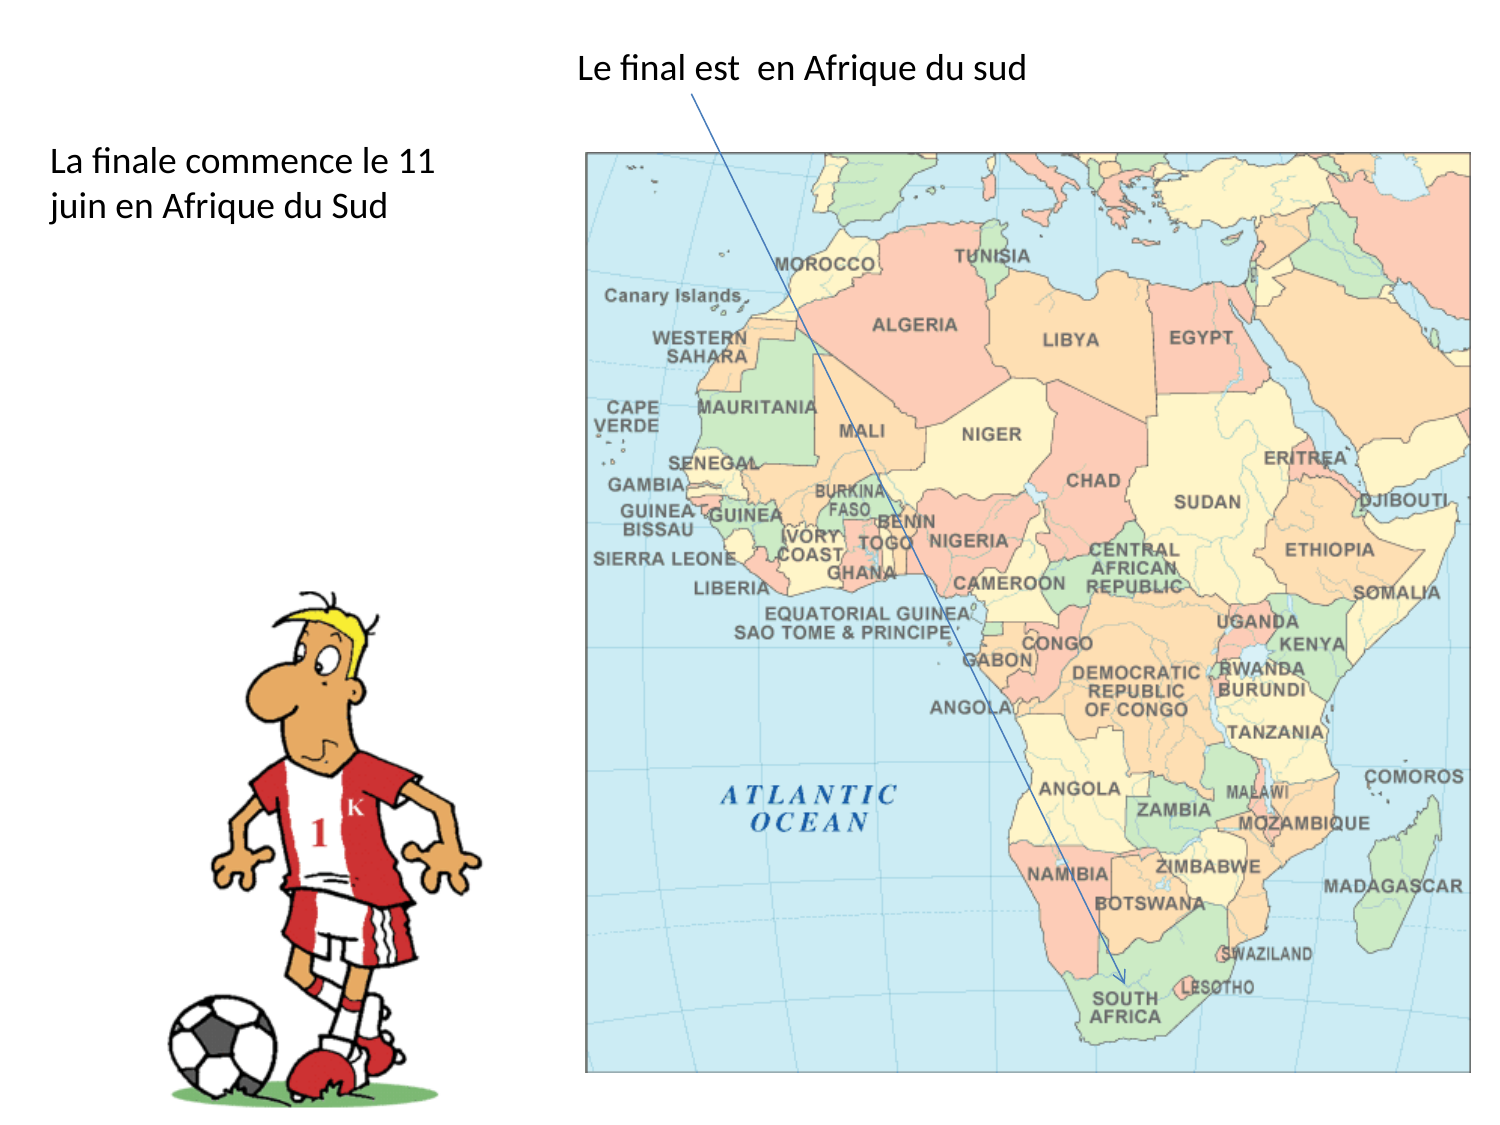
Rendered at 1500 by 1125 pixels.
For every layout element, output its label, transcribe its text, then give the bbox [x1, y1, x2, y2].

picture [585, 152, 1471, 1073]
text_box Le final est en Afrique du sud [562, 35, 1090, 95]
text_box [462, 321, 1354, 756]
text_box La finale commence le 11 juin en Afrique du Sud [35, 128, 493, 234]
picture [81, 562, 516, 1125]
